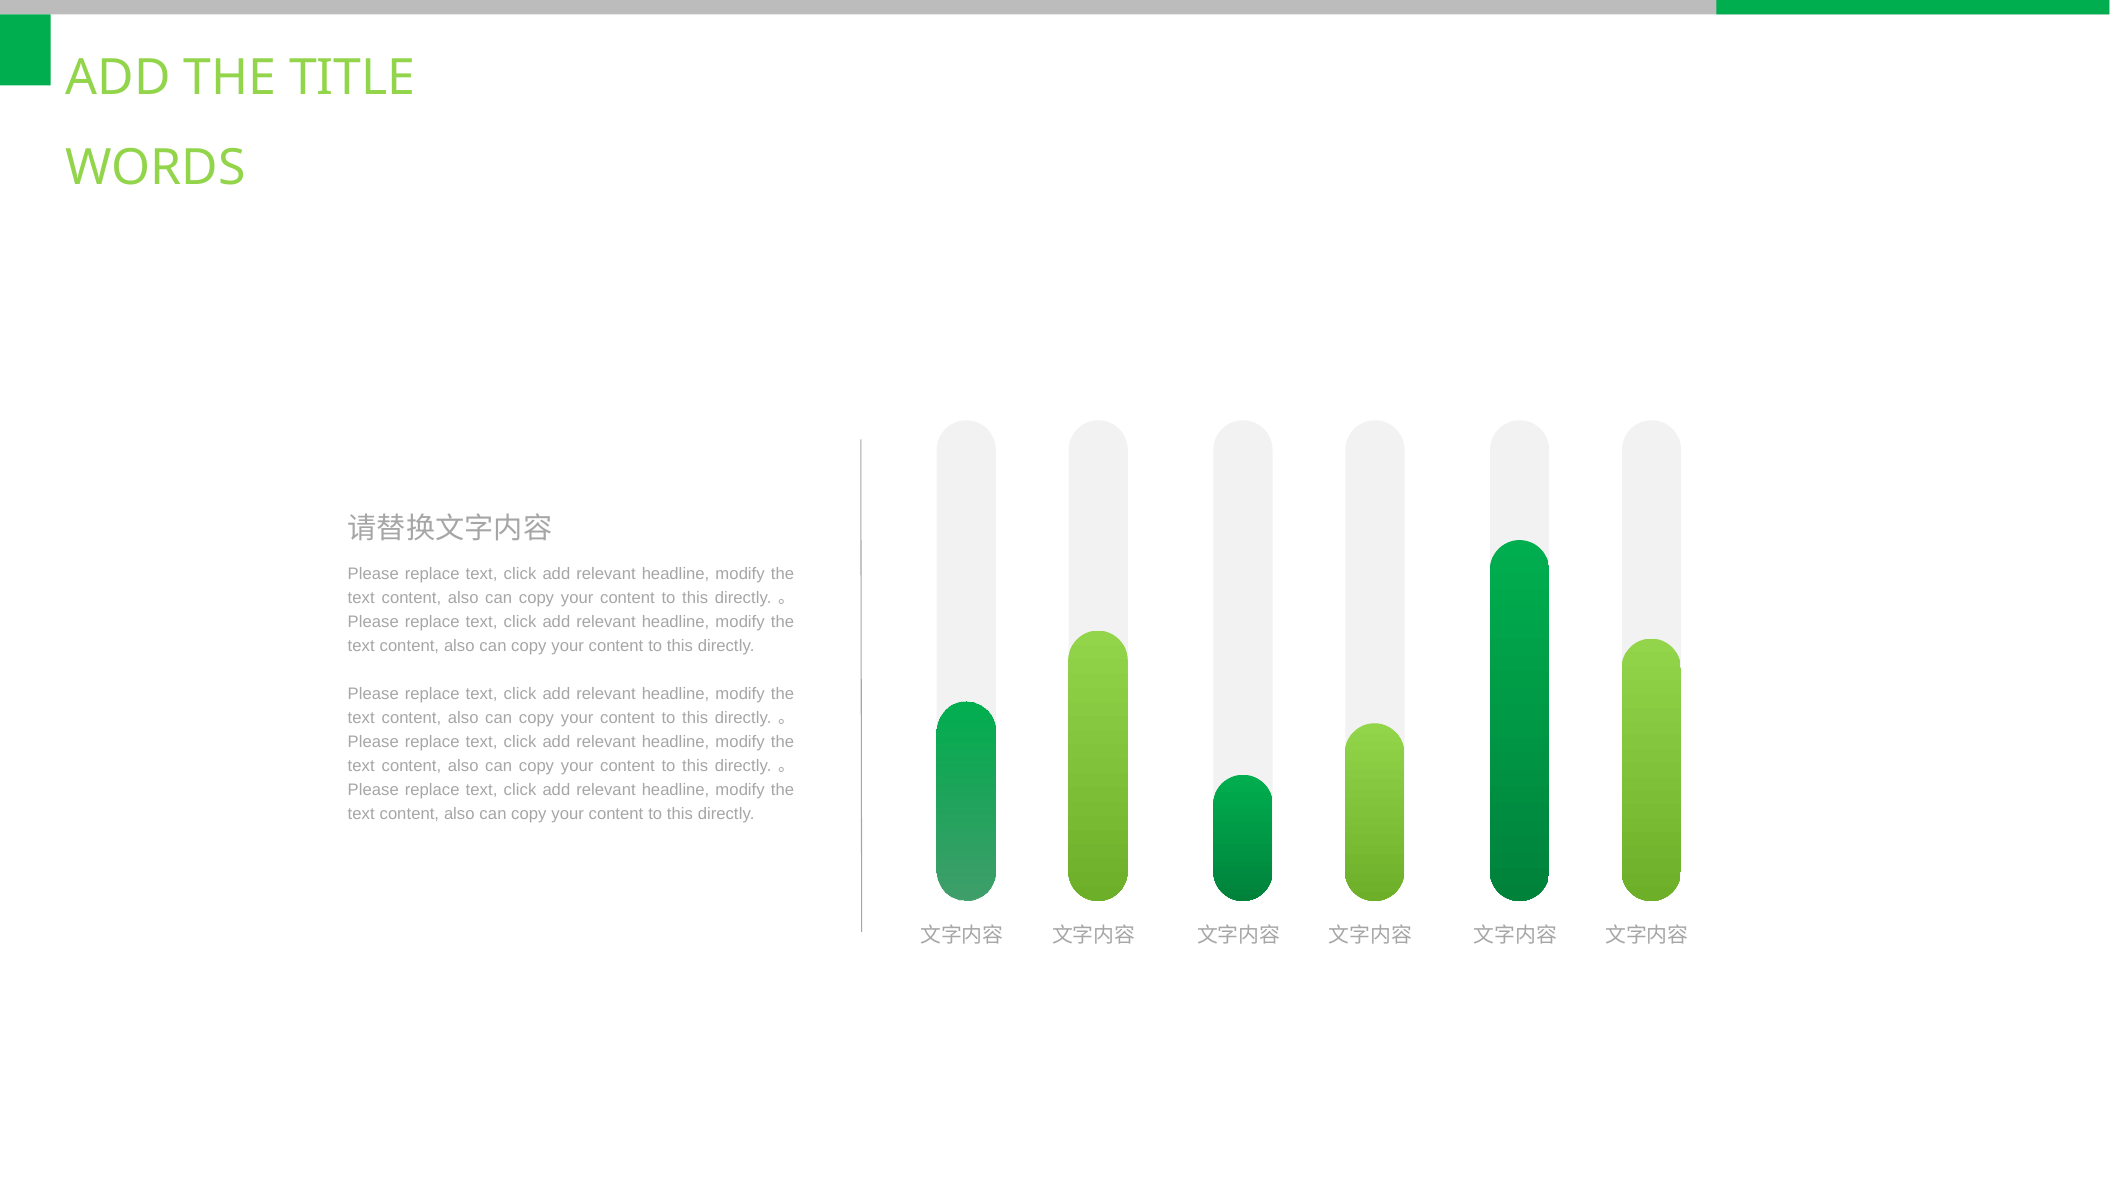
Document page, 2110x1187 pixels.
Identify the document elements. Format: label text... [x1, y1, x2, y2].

text_box Please replace text, click add relevant headline, modify the text content, also can copy your content to this directly.。 Please replace text, click add relevant headline, modify the text content, also can copy your content to this directly. Please replace text, click add relevant headline, modify the text content, also can copy your content to this directly.。 Please replace text, click add relevant headline, modify the text content, also can copy your content to this directly.。 Please replace text, click add relevant headline, modify the text content, also can copy your content to this directly. [347, 559, 795, 823]
text_box 文字内容 [1166, 916, 1297, 947]
text_box 文字内容 [1574, 916, 1720, 947]
text_box 请替换文字内容 [347, 502, 657, 545]
text_box 文字内容 [1021, 916, 1166, 947]
text_box ADD THE TITLE WORDS [50, 7, 583, 202]
text_box 文字内容 [889, 916, 1021, 947]
text_box 文字内容 [1297, 916, 1442, 947]
text_box 文字内容 [1442, 916, 1574, 947]
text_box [936, 420, 1682, 900]
